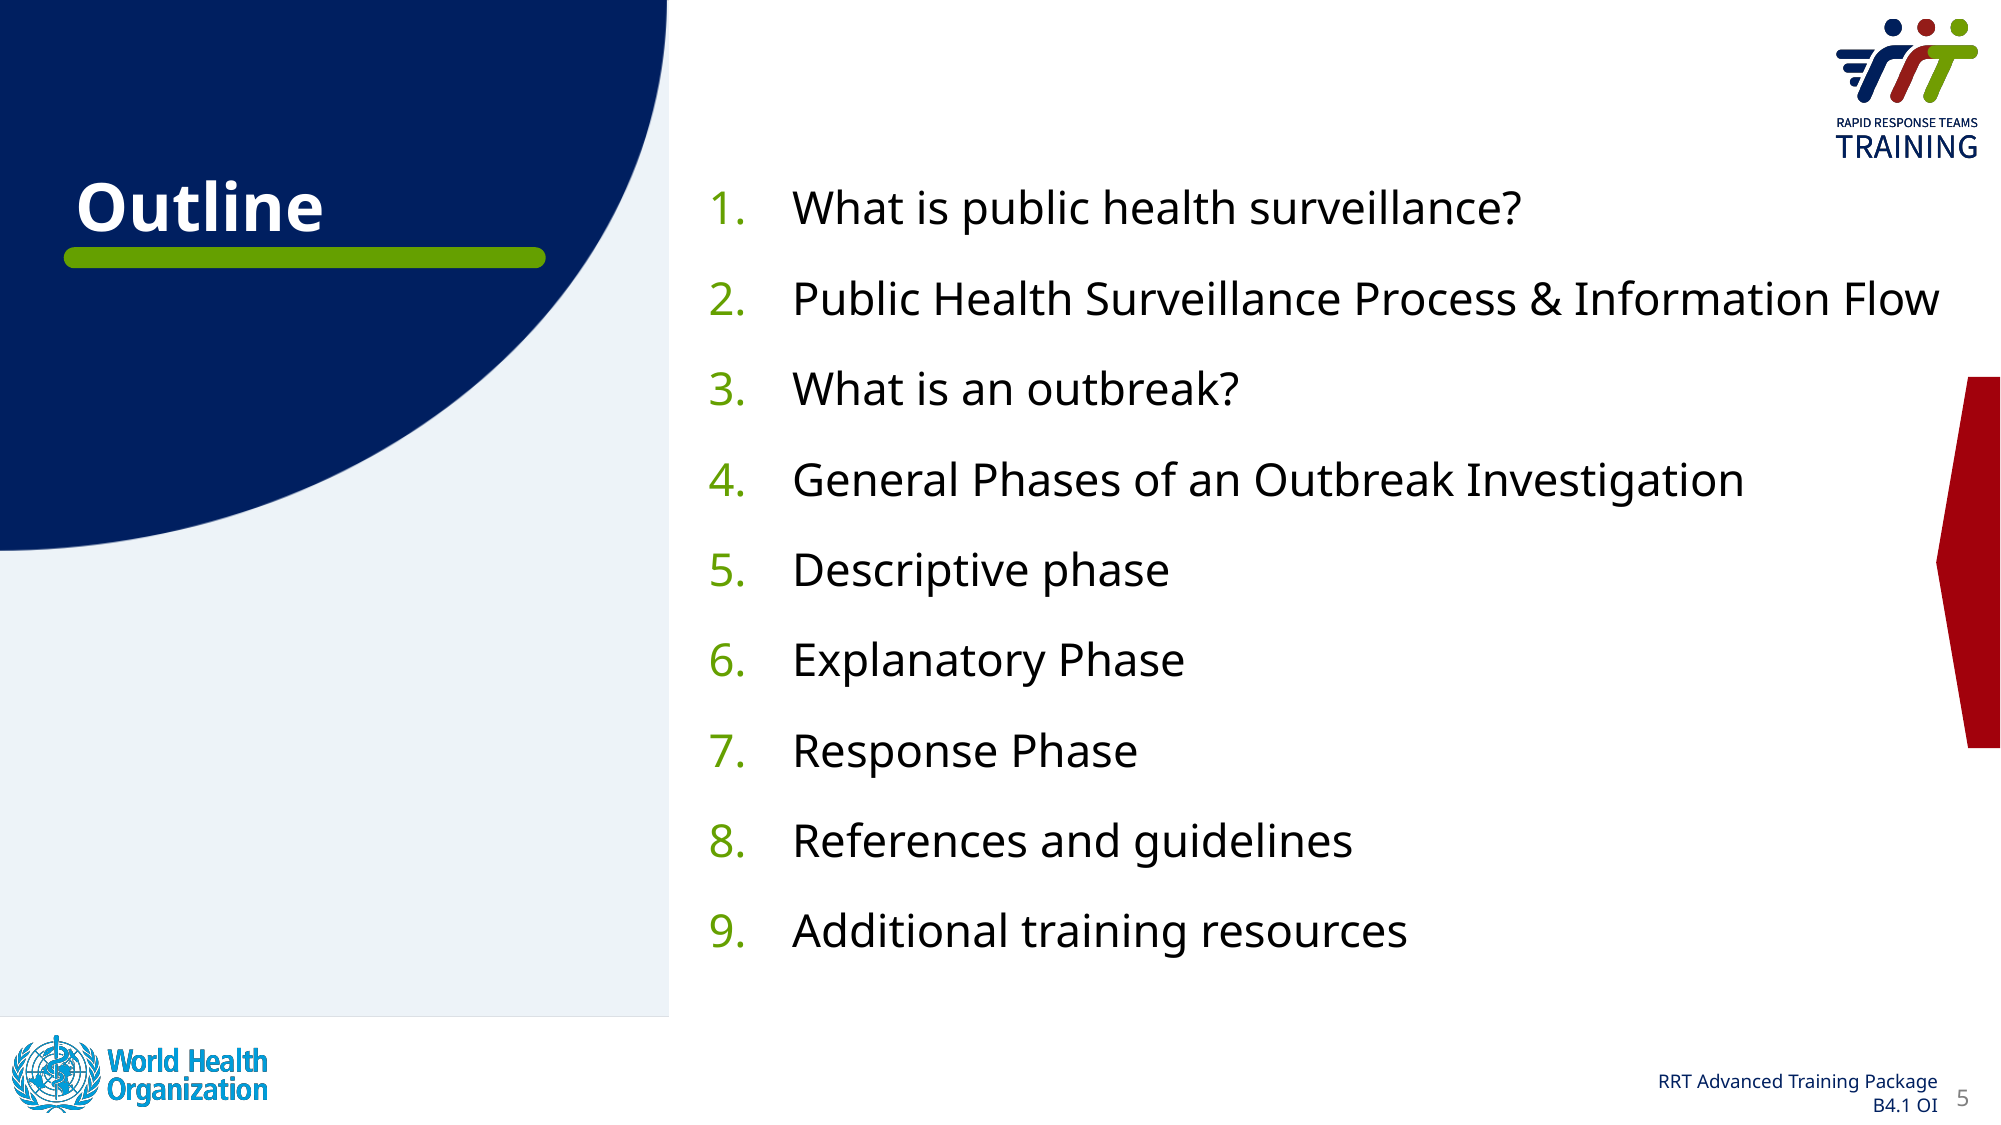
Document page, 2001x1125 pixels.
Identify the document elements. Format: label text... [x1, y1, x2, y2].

picture [0, 0, 669, 1018]
picture [1835, 19, 1978, 167]
text_box [63, 247, 546, 269]
picture [40, 1062, 47, 1070]
title Outline [67, 156, 655, 264]
picture [71, 1053, 90, 1091]
picture [30, 1083, 37, 1091]
picture [59, 1035, 267, 1113]
picture [46, 1056, 54, 1062]
picture [34, 1054, 43, 1078]
picture [36, 1088, 78, 1105]
picture [12, 1035, 54, 1068]
picture [50, 1108, 62, 1113]
list What is public health surveillance? Public Health Surveillance Process & Information Flow What is an outbreak? General Phases of an Outbreak Investigation Descriptive phase Explanatory Phase Response Phase References and guidelines Additional training resources [700, 185, 1977, 1049]
picture [22, 1062, 26, 1077]
picture [24, 1054, 36, 1087]
picture [12, 1083, 48, 1113]
